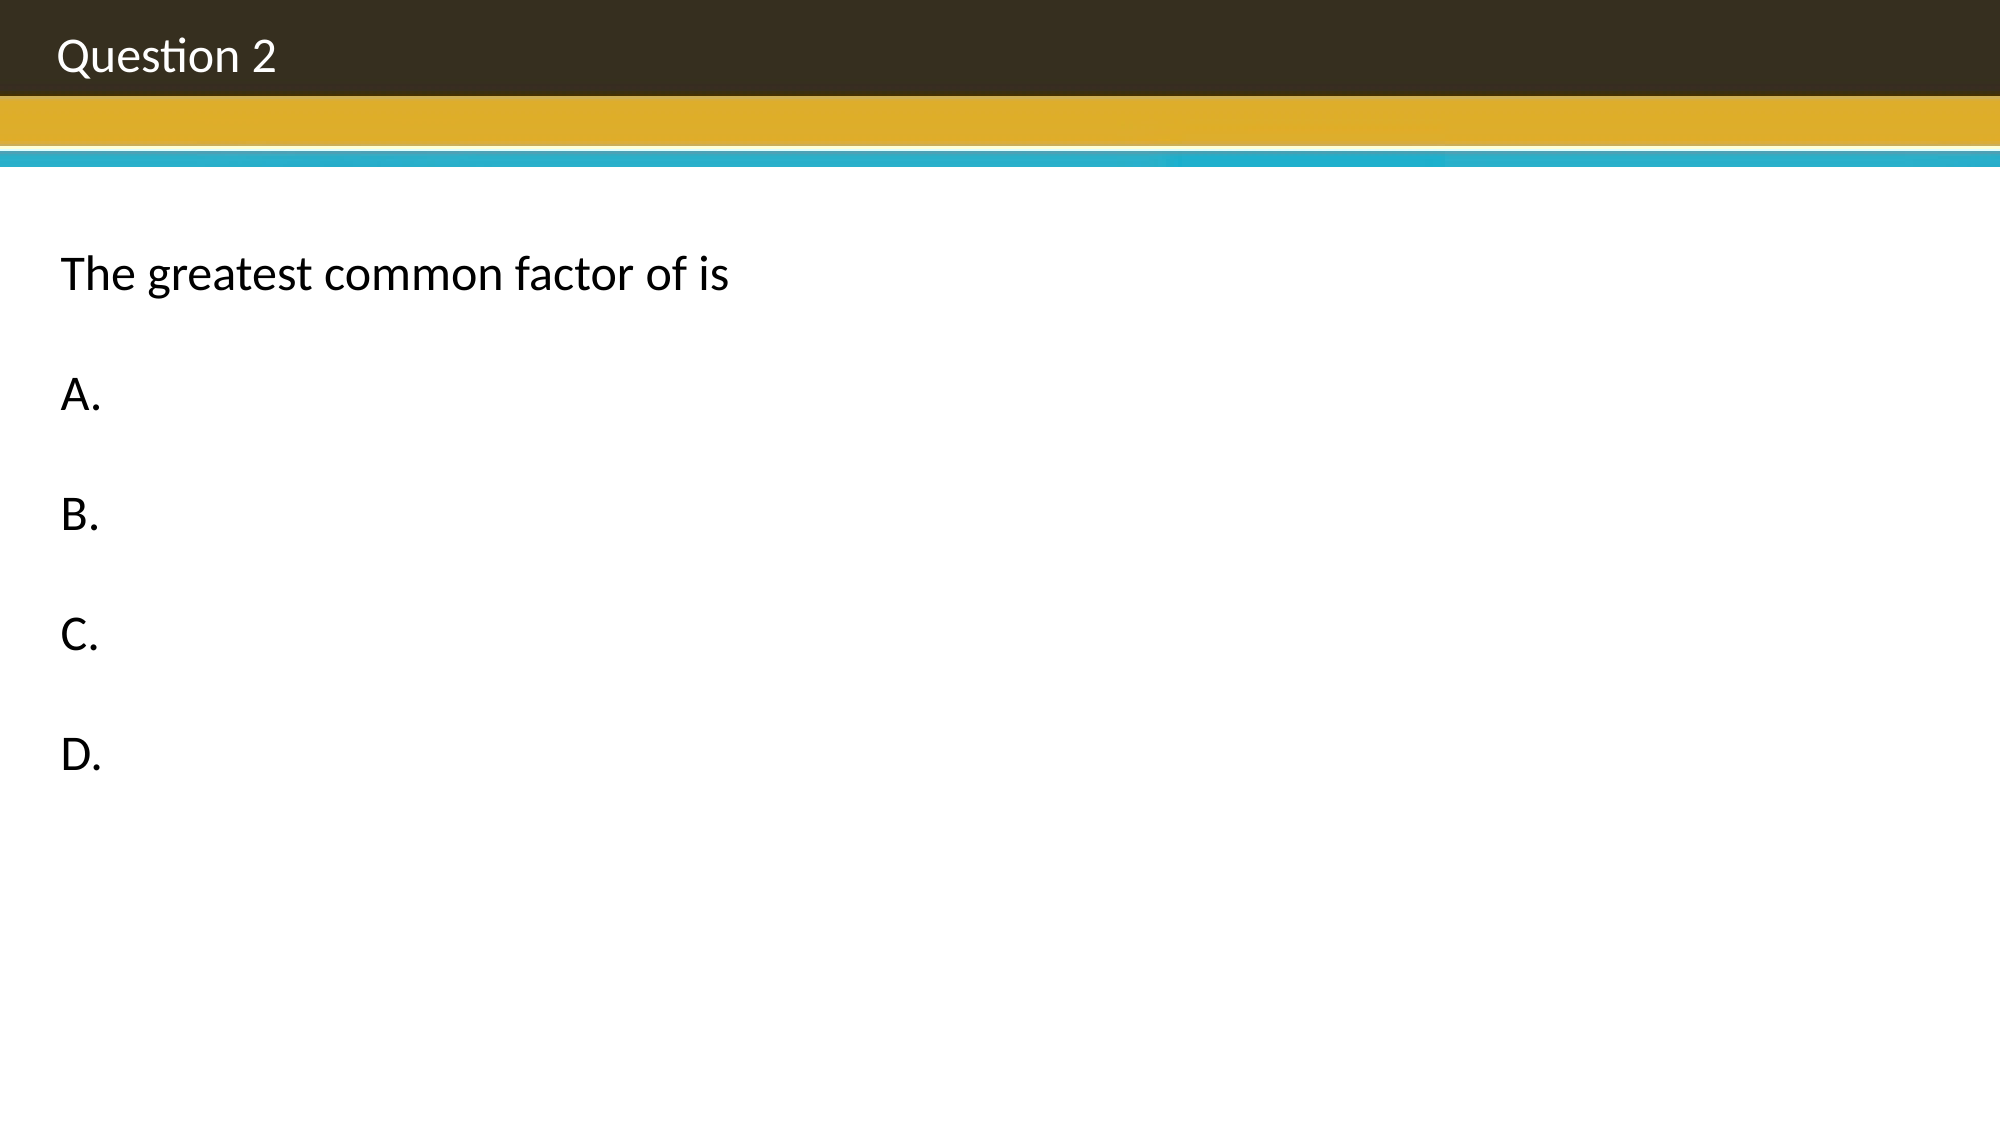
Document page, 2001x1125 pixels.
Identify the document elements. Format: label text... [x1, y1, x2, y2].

picture [0, 0, 2000, 167]
text_box Question 2 [41, 14, 293, 90]
